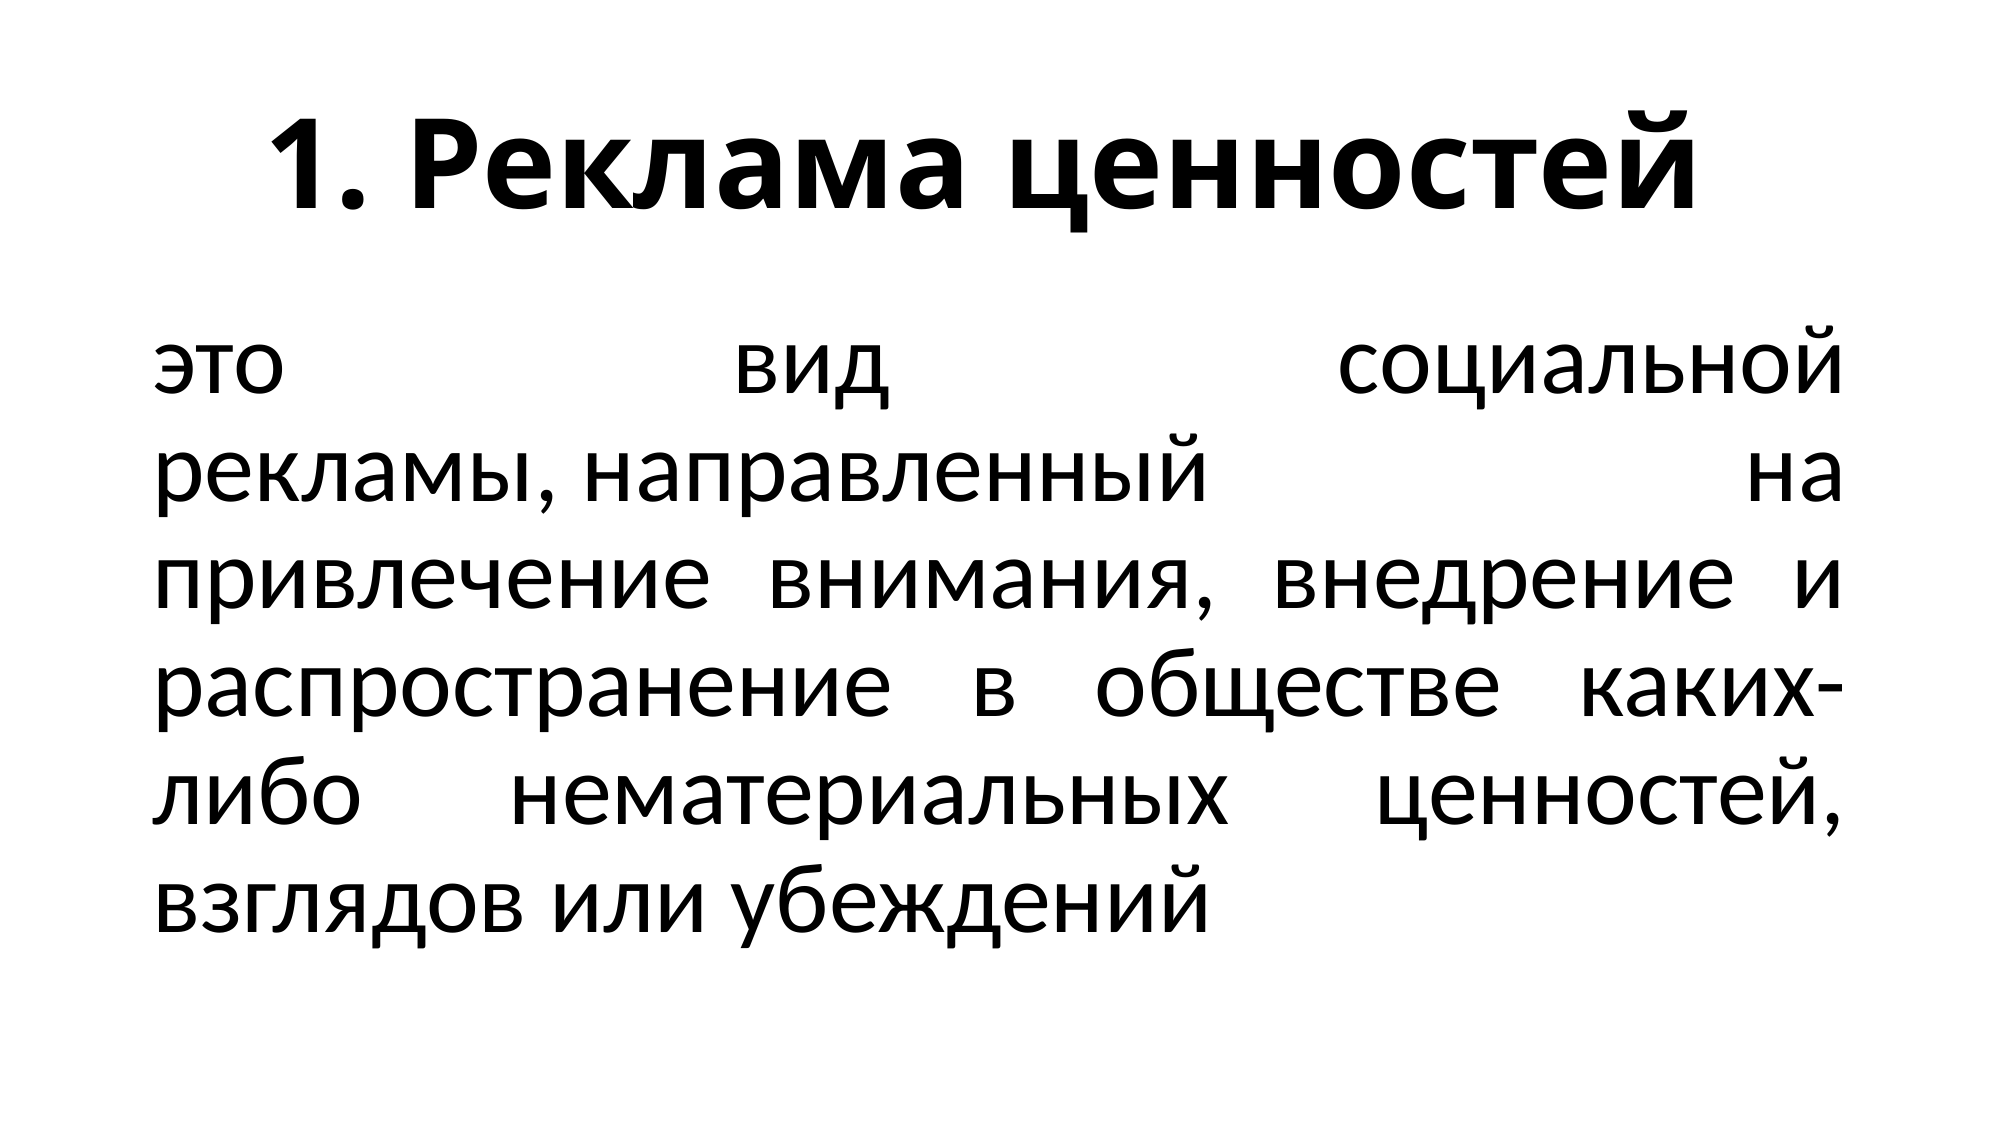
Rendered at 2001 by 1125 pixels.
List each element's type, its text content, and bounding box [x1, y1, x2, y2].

title 1. Реклама ценностей [137, 59, 1863, 278]
list это вид социальной рекламы, направленный нa привлечение внимания, внедрение и распространение в обществе каких-либо нематериальных ценностей, взглядов или убеждений [137, 299, 1863, 1014]
